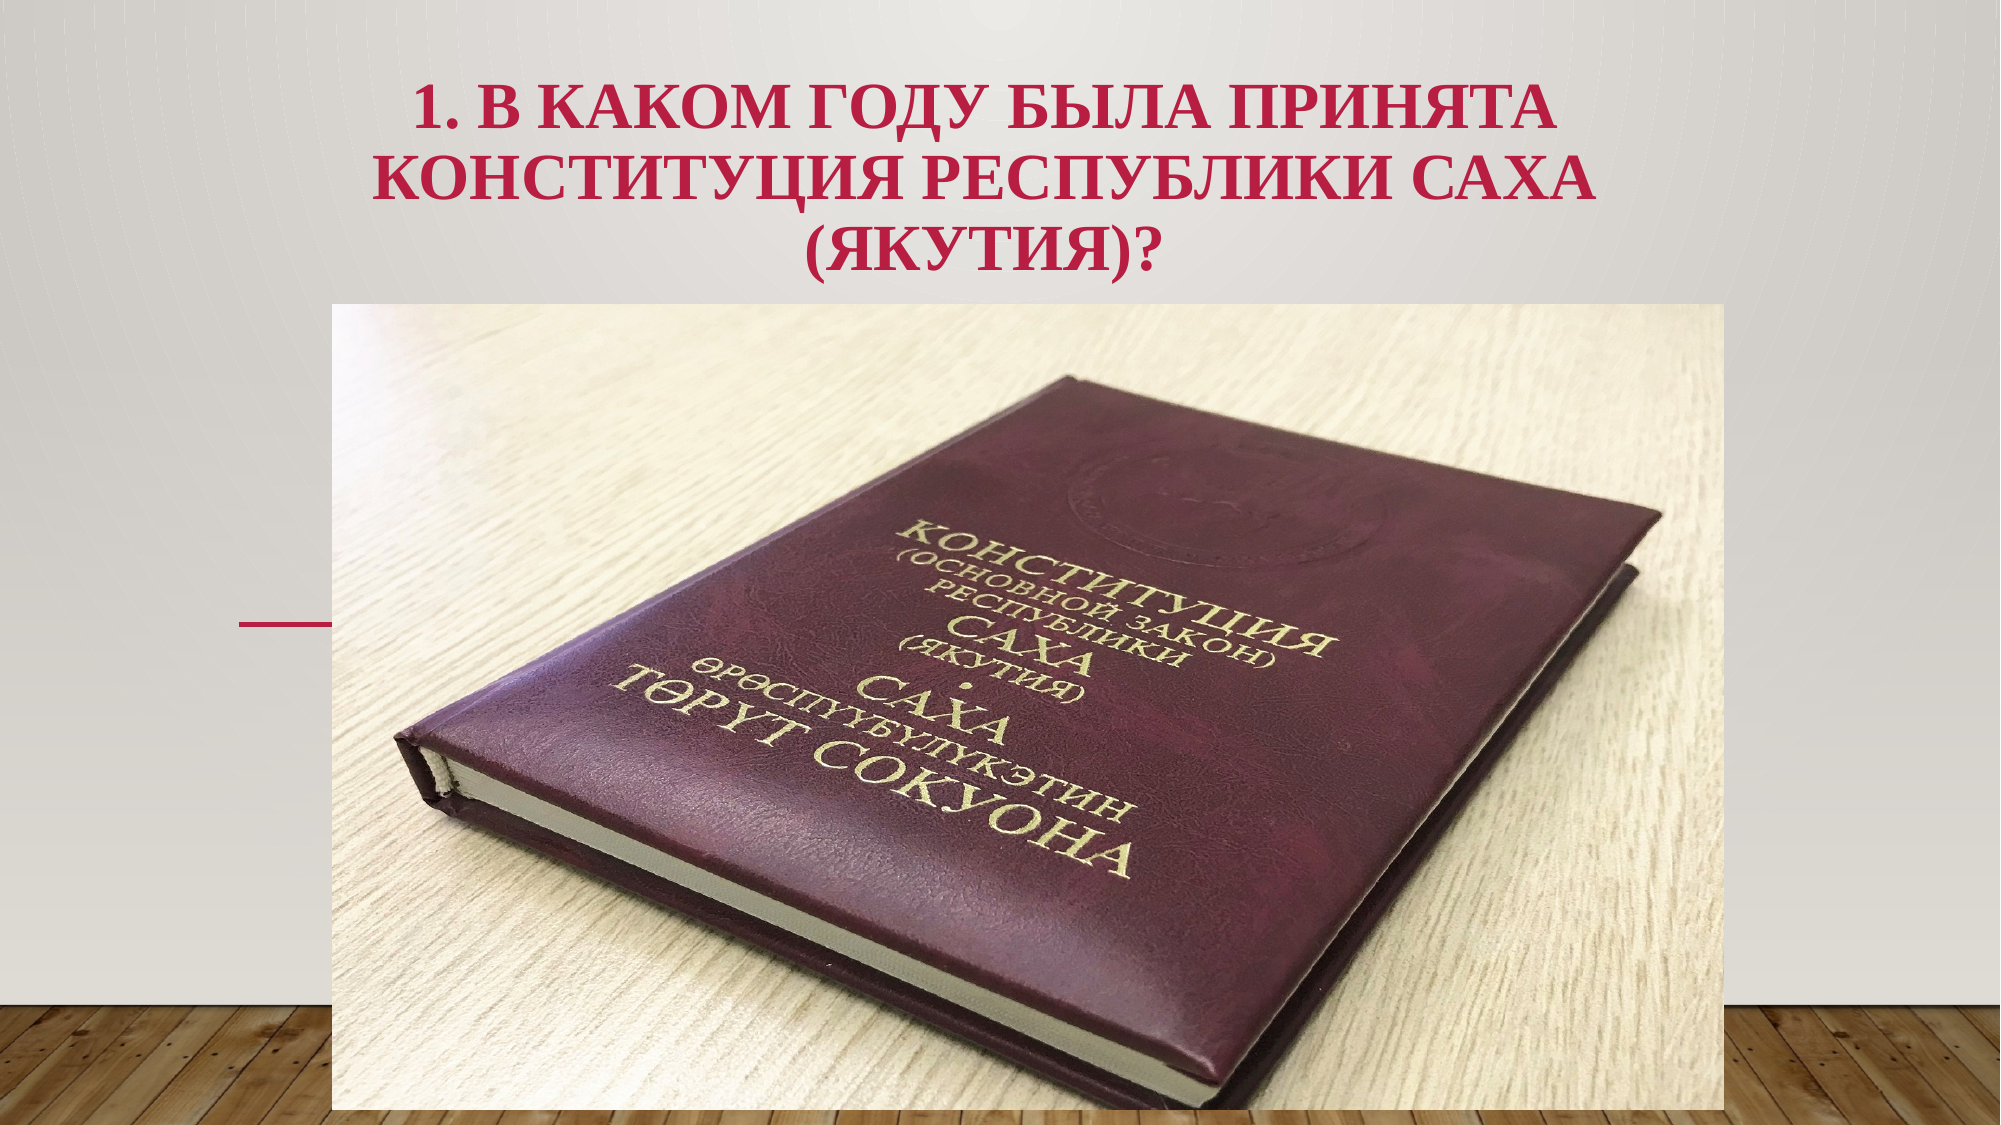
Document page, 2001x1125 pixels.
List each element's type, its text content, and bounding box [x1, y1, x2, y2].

title 1. В каком году была принята конституция республики Саха (якутия)? [276, 61, 1694, 372]
picture [0, 304, 2000, 1125]
